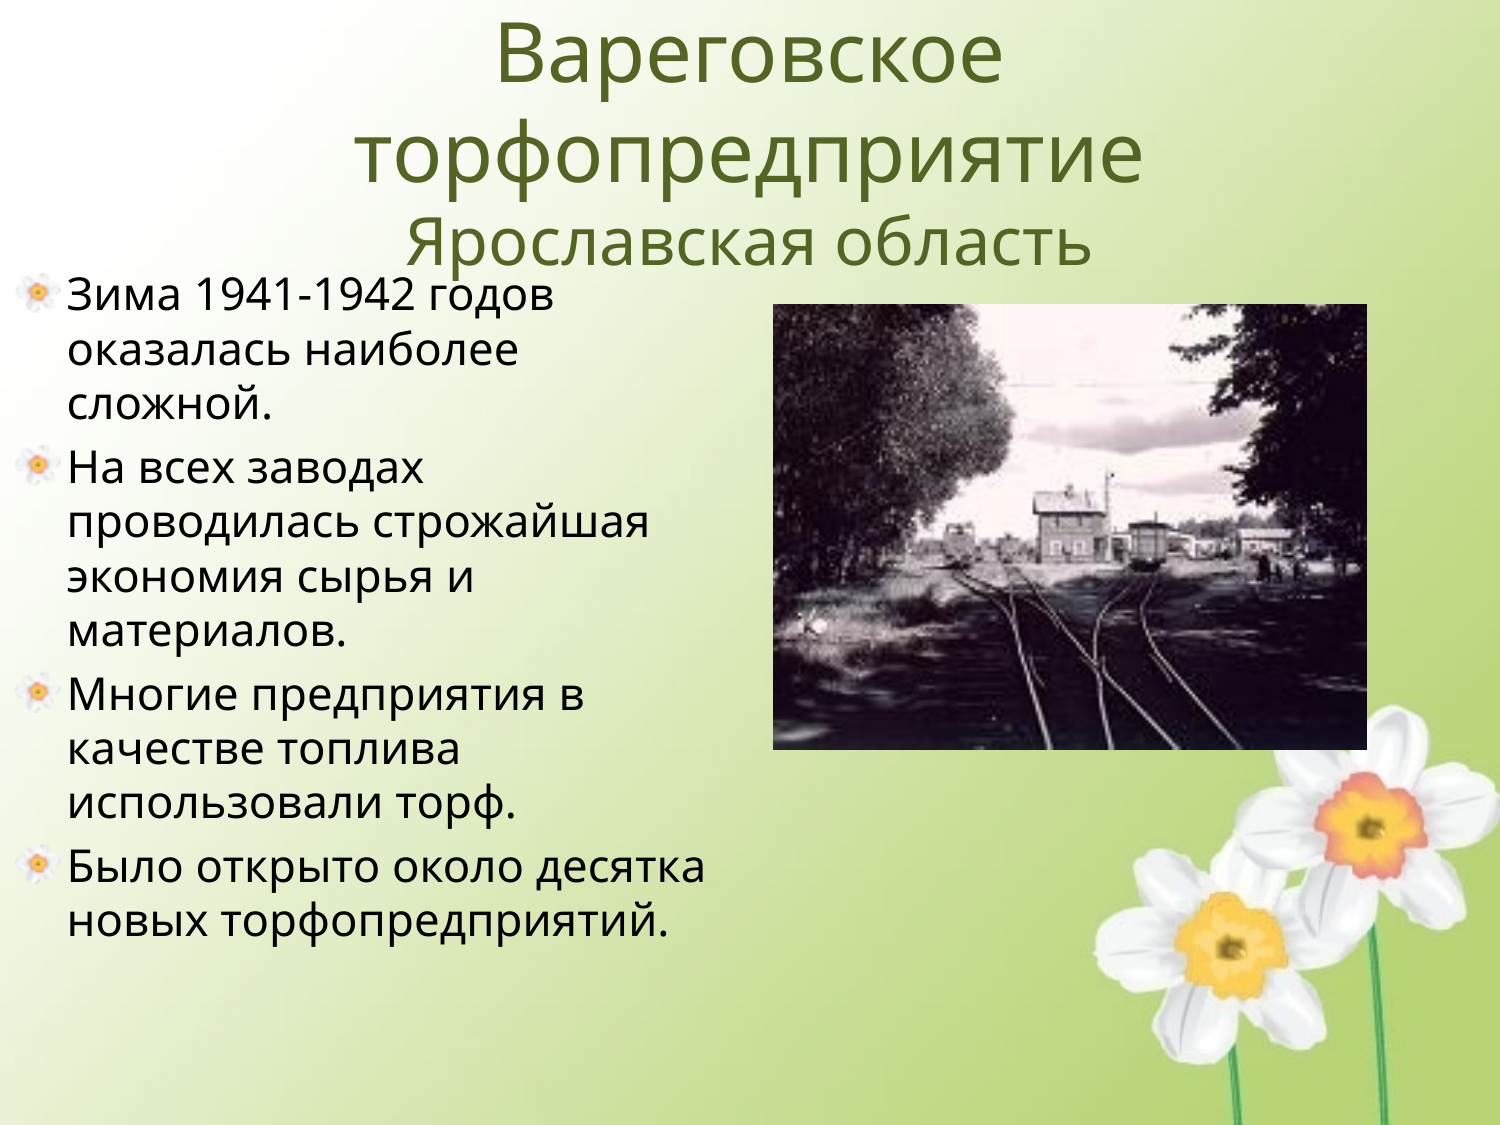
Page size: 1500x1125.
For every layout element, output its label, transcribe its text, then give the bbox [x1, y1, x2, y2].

picture [15, 272, 61, 313]
picture [0, 0, 1500, 1125]
picture [15, 671, 61, 713]
list Зима 1941-1942 годов оказалась наиболее сложной. На всех заводах проводилась строжайшая экономия сырья и материалов. Многие предприятия в качестве топлива использовали торф. Было открыто около десятка новых торфопредприятий. [0, 257, 738, 1001]
title Вареговское торфопредприятие Ярославская область [75, 45, 1425, 233]
picture [15, 843, 61, 885]
picture [15, 444, 61, 486]
